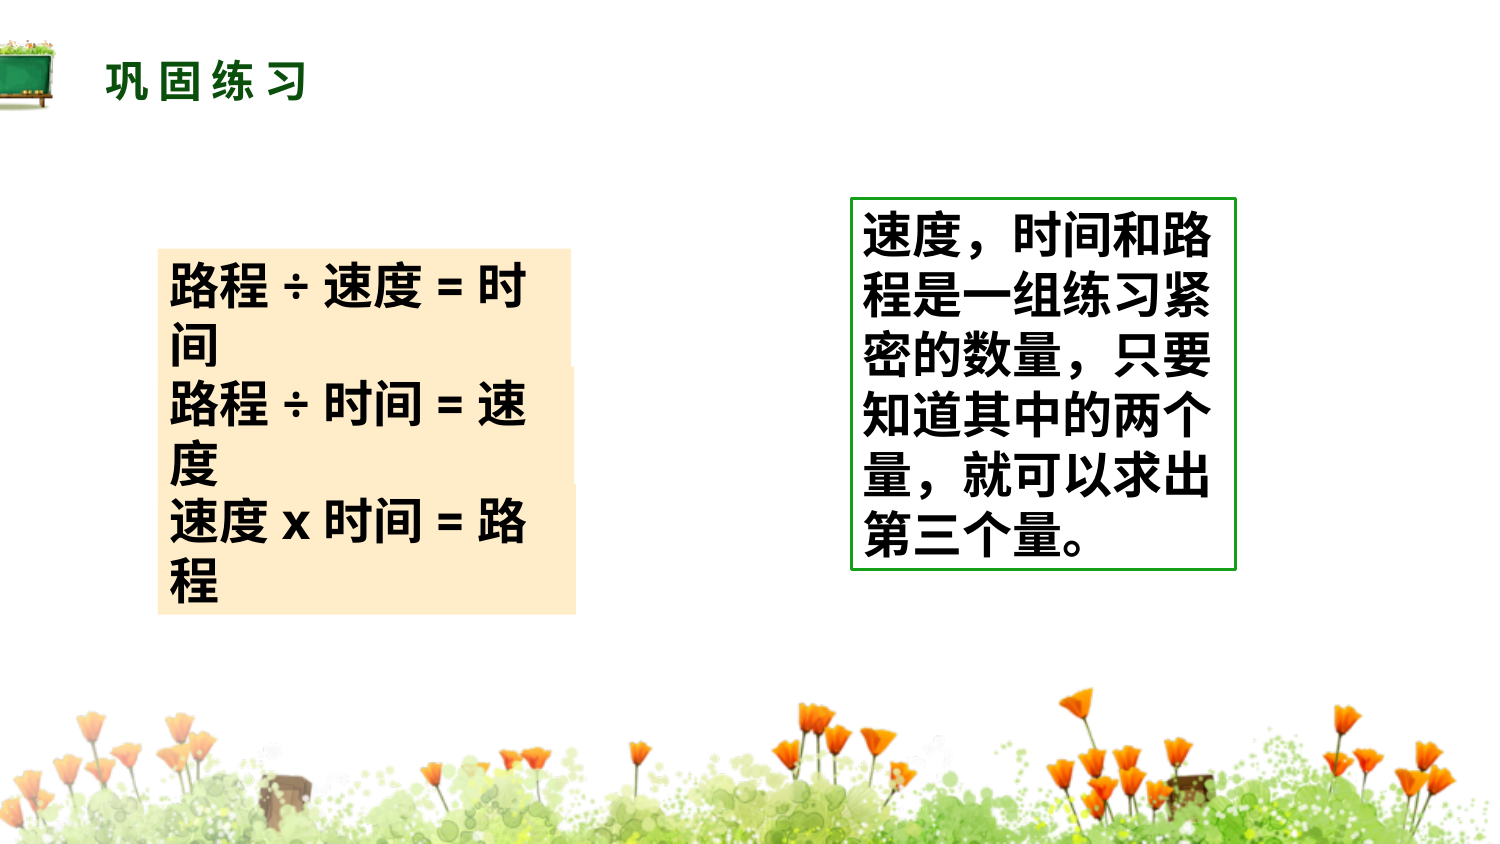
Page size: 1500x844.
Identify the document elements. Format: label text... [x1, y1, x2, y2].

text_box 路程÷速度=时间 [157, 248, 571, 366]
text_box 速度，时间和路程是一组练习紧密的数量，只要知道其中的两个量，就可以求出第三个量。 [851, 198, 1236, 570]
picture [0, 28, 56, 122]
text_box 路程÷时间=速度 [157, 366, 575, 498]
text_box 速度x时间=路程 [157, 483, 576, 615]
picture [0, 680, 1500, 844]
text_box 巩固练习 [93, 47, 434, 112]
